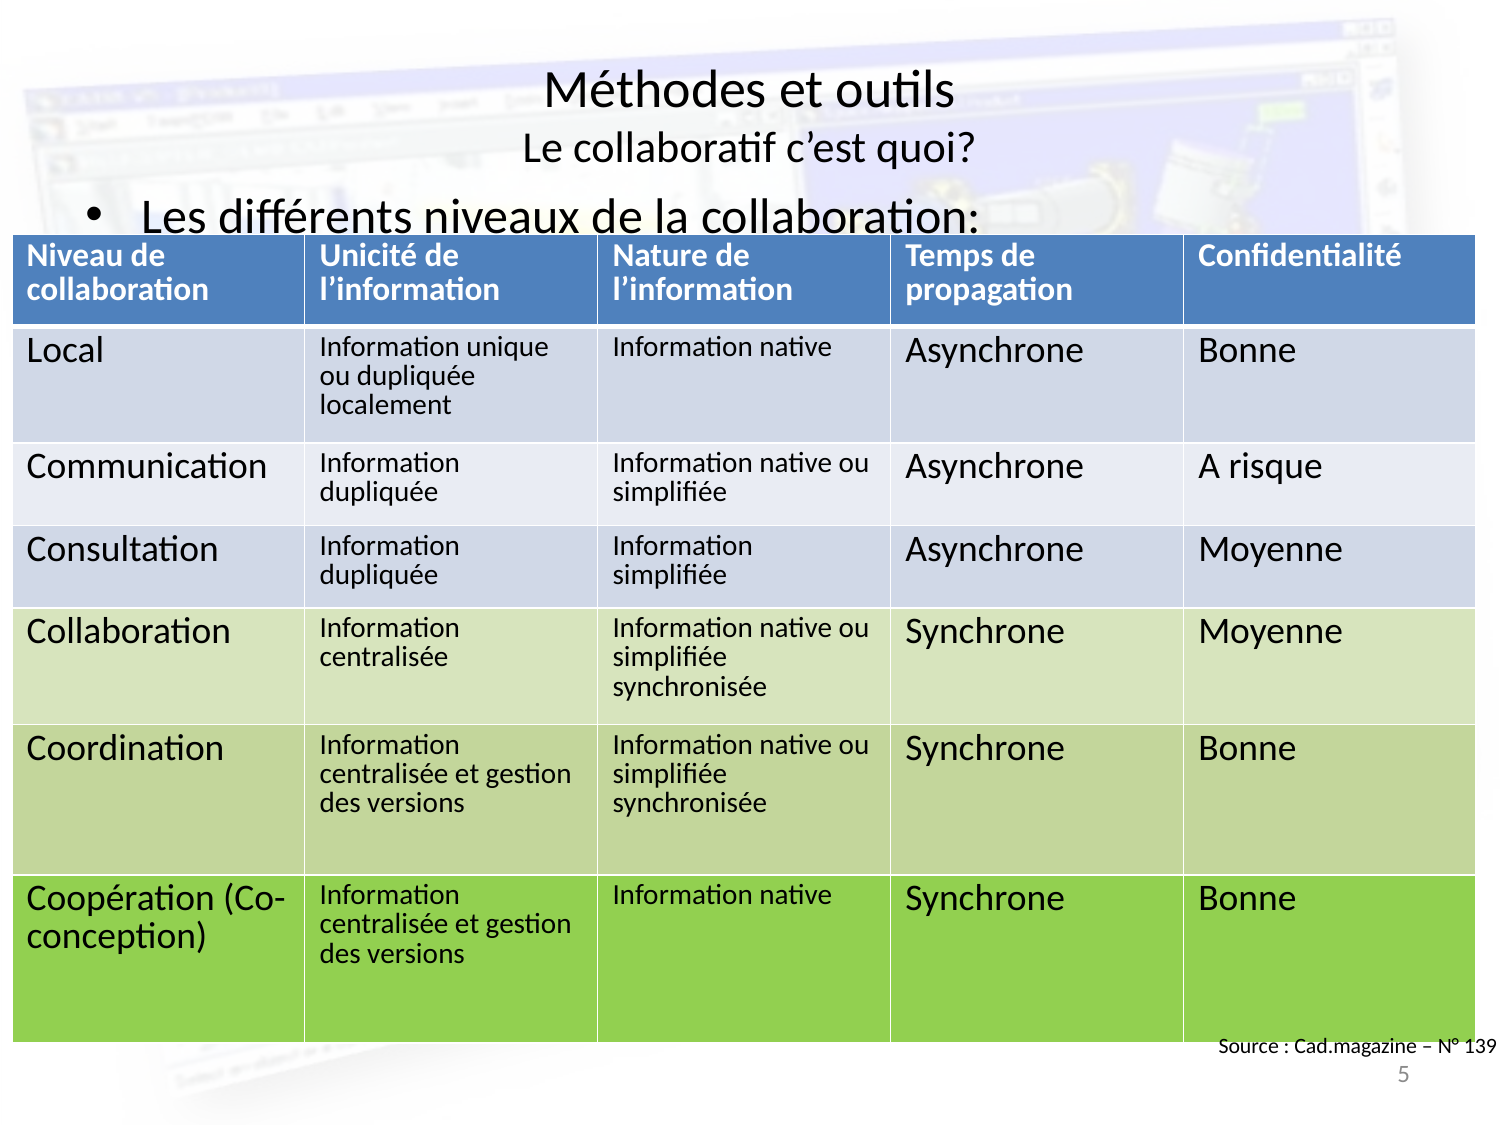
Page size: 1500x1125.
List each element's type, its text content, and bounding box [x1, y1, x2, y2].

table_cell Coopération (Co-conception) [13, 876, 304, 1042]
table_header Temps de propagation [891, 235, 1183, 324]
table_cell Bonne [1184, 725, 1475, 874]
table_cell Information dupliquée [305, 526, 597, 607]
table_cell Synchrone [891, 609, 1183, 724]
table_cell Information native ou simplifiée [598, 444, 890, 525]
table_cell Information native ou simplifiée synchronisée [598, 609, 890, 724]
table_cell Information centralisée [305, 609, 597, 724]
table_header Niveau de collaboration [13, 235, 304, 324]
table_cell Information native ou simplifiée synchronisée [598, 725, 890, 874]
table_cell Information simplifiée [598, 526, 890, 607]
table_cell Information native [598, 876, 890, 1042]
table_cell Moyenne [1184, 526, 1475, 607]
table_cell Information native [598, 329, 890, 442]
table_cell Bonne [1184, 876, 1475, 1042]
table_cell Information centralisée et gestion des versions [305, 725, 597, 874]
table_cell Bonne [1184, 329, 1475, 442]
table_cell Asynchrone [891, 329, 1183, 442]
text_box Source : Cad.magazine – N° 139 [1203, 1024, 1500, 1066]
table_cell Information centralisée et gestion des versions [305, 876, 597, 1042]
table_cell Coordination [13, 725, 304, 874]
table_cell Communication [13, 444, 304, 525]
slide_number 5 [1074, 1044, 1425, 1103]
table_cell Consultation [13, 526, 304, 607]
table_cell Moyenne [1184, 609, 1475, 724]
table_cell Information dupliquée [305, 444, 597, 525]
list Les différents niveaux de la collaboration: [70, 175, 1421, 234]
table_cell Asynchrone [891, 526, 1183, 607]
table_cell Synchrone [891, 876, 1183, 1042]
table_header Nature de l’information [598, 235, 890, 324]
table_header Confidentialité [1184, 235, 1475, 324]
table_cell Collaboration [13, 609, 304, 724]
table_cell Information unique ou dupliquée localement [305, 329, 597, 442]
table_cell Local [13, 329, 304, 442]
table_cell A risque [1184, 444, 1475, 525]
table_cell Synchrone [891, 725, 1183, 874]
table_cell Asynchrone [891, 444, 1183, 525]
title Méthodes et outils Le collaboratif c’est quoi? [75, 45, 1425, 233]
table_header Unicité de l’information [305, 235, 597, 324]
